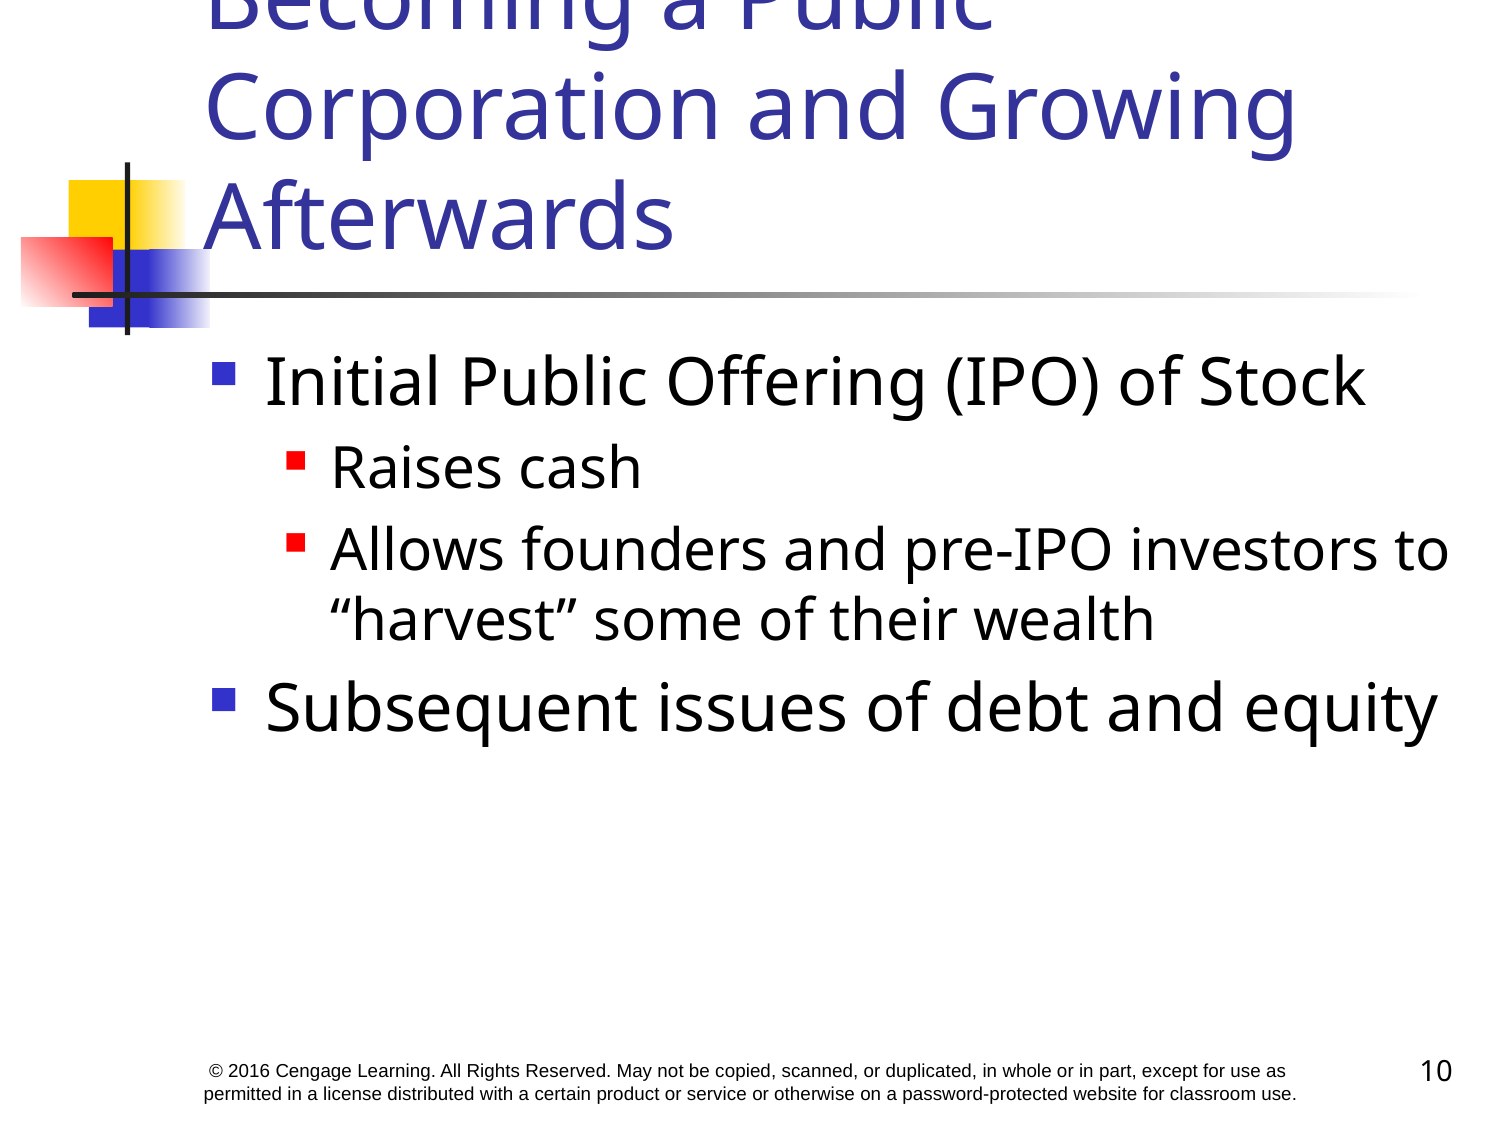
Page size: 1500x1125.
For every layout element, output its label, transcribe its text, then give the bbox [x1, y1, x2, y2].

title Becoming a Public Corporation and Growing Afterwards [188, 34, 1468, 276]
list Initial Public Offering (IPO) of Stock Raises cash Allows founders and pre-IPO investors to “harvest” some of their wealth Subsequent issues of debt and equity [193, 330, 1470, 1007]
slide_number 10 [1154, 1023, 1468, 1100]
